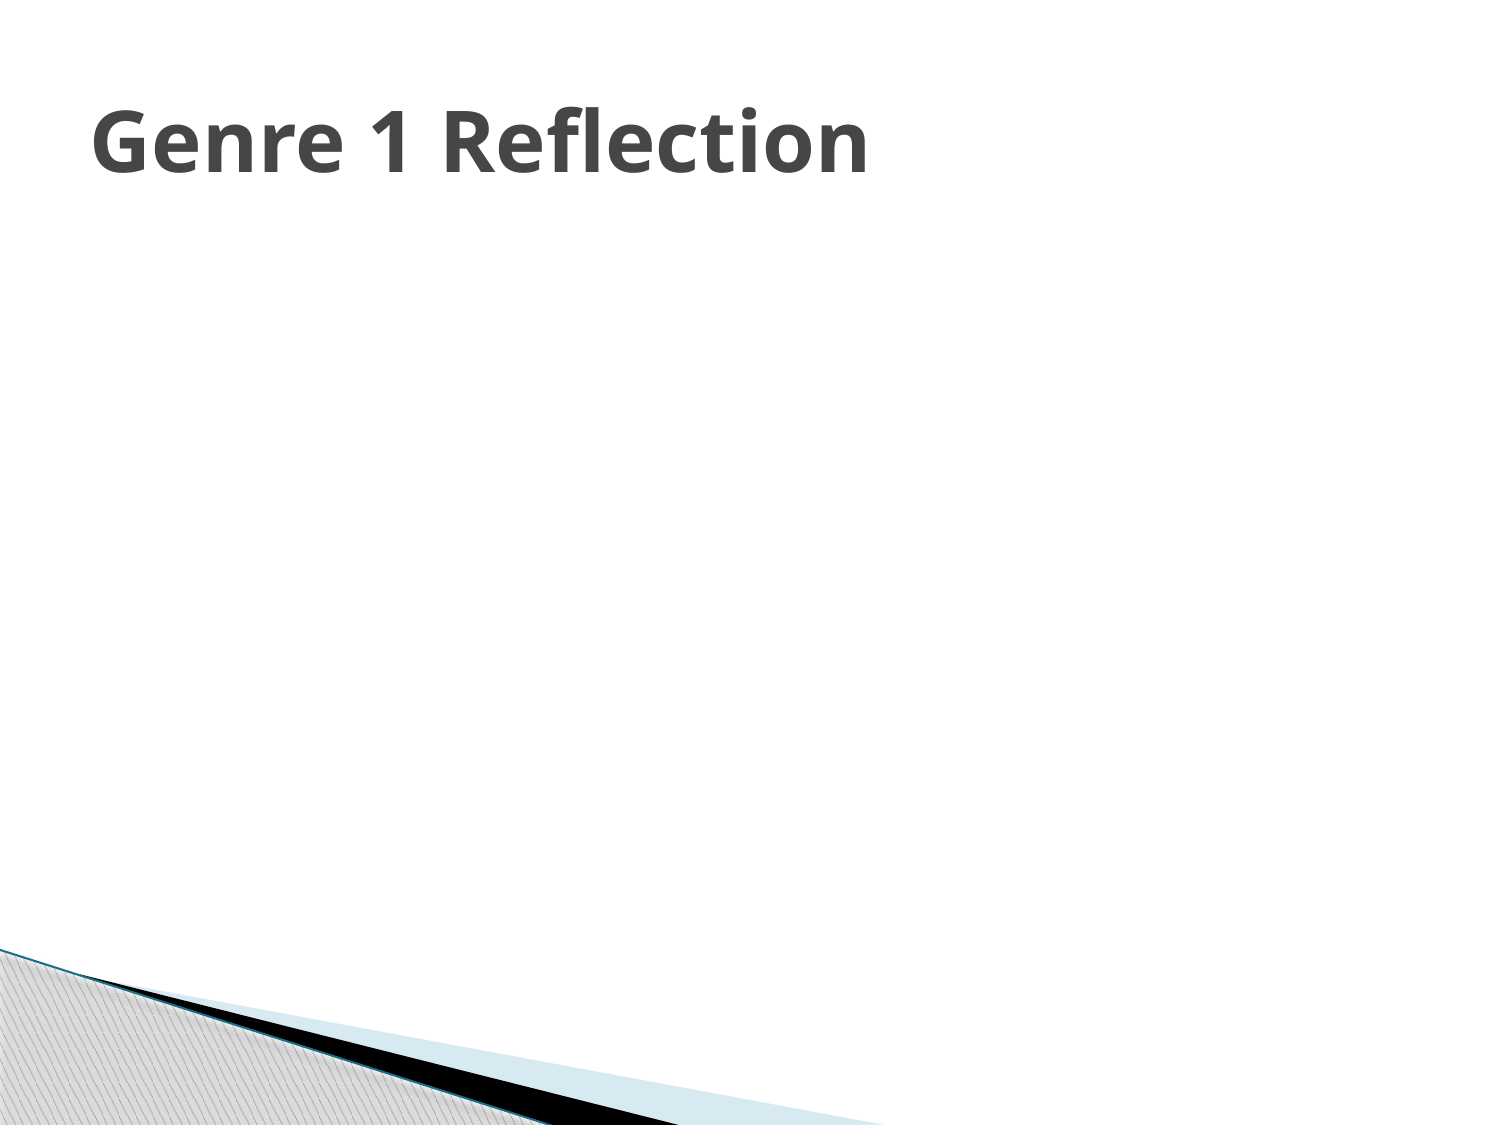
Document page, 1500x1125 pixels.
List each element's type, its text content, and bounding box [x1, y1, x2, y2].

title Genre 1 Reflection [75, 45, 1425, 233]
